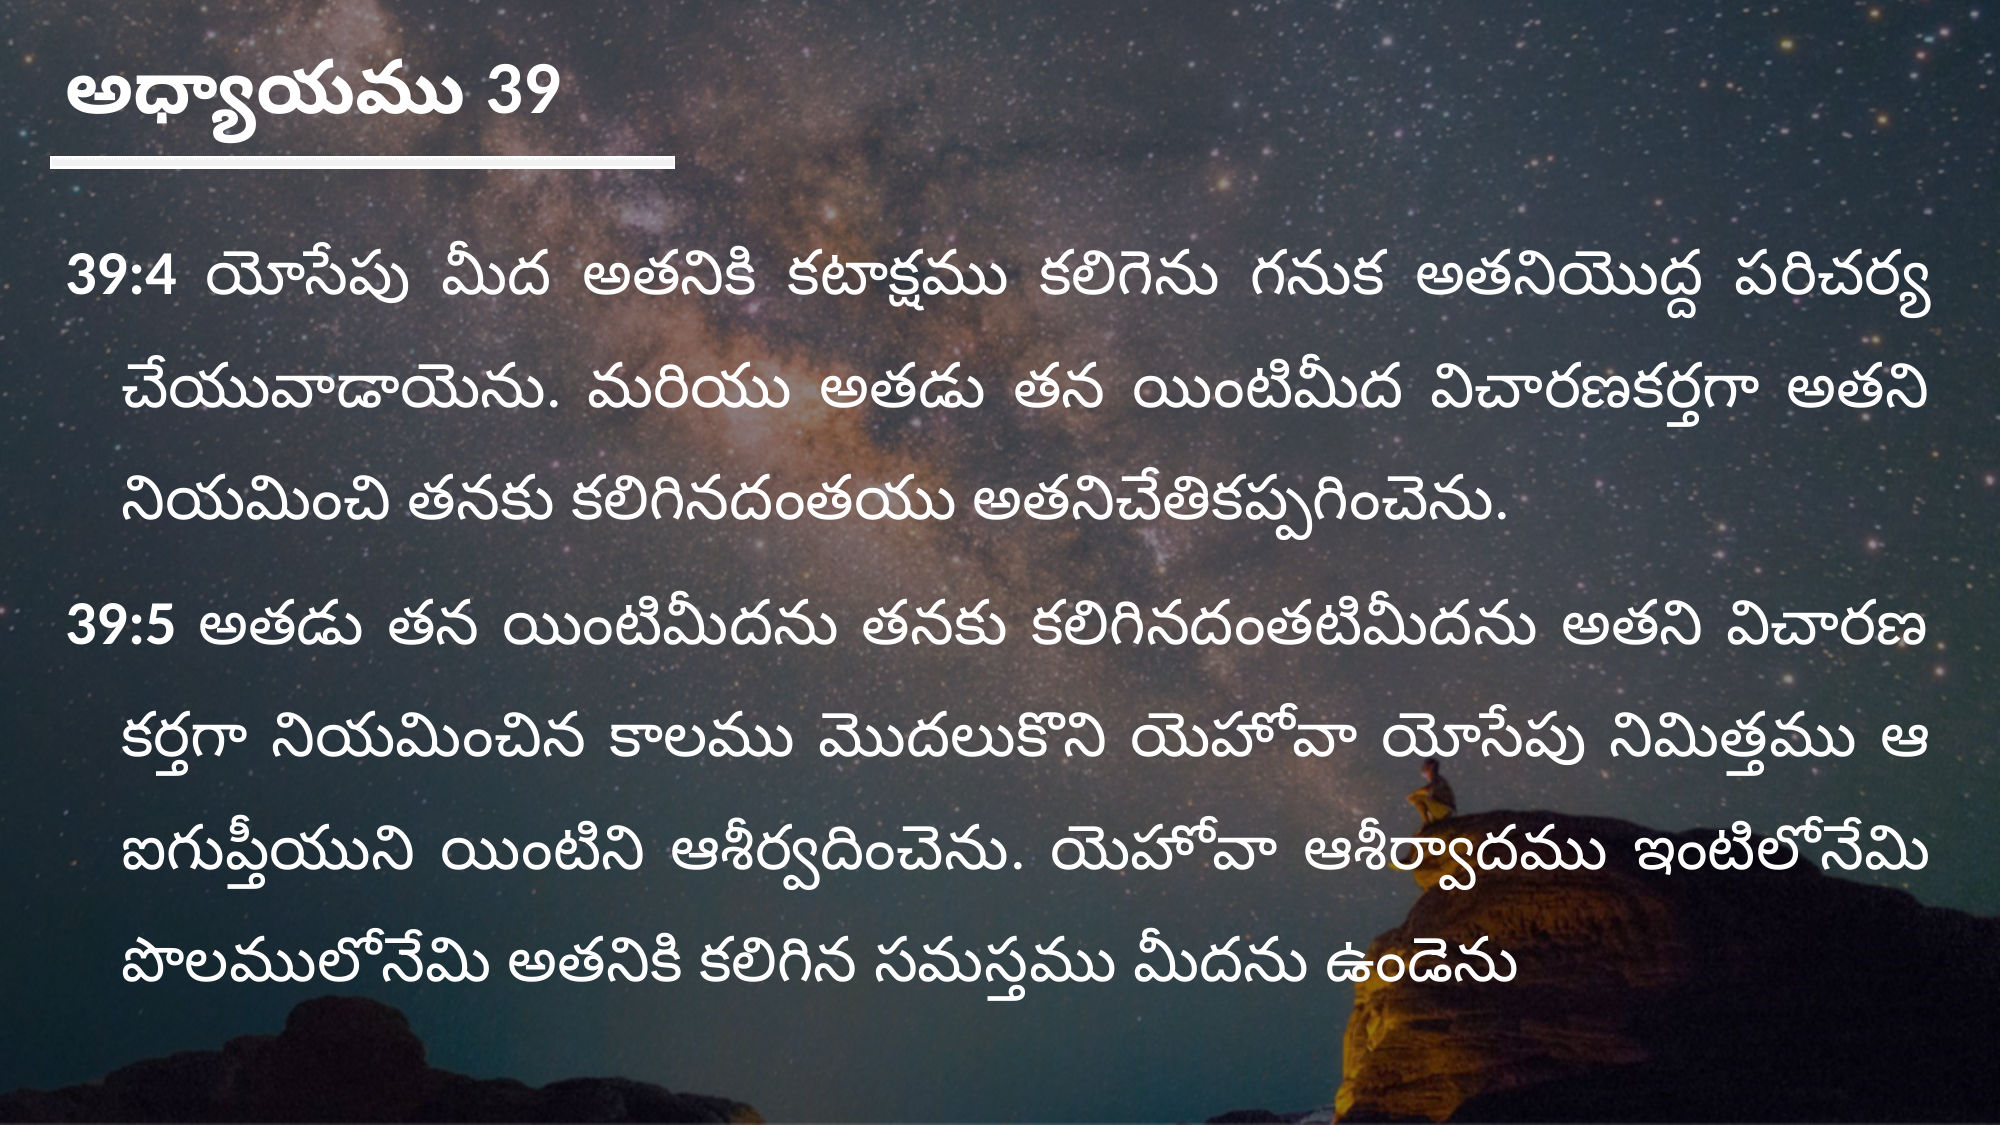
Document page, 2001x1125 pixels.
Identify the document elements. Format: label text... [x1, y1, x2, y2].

list 39:4 యోసేపు మీద అతనికి కటాక్షము కలిగెను గనుక అతనియొద్ద పరిచర్య చేయువాడాయెను. మరియు అతడు తన యింటిమీద విచారణకర్తగా అతని నియమించి తనకు కలిగినదంతయు అతనిచేతికప్పగించెను. 39:5 అతడు తన యింటిమీదను తనకు కలిగినదంతటిమీదను అతని విచారణ కర్తగా నియమించిన కాలము మొదలుకొని యెహోవా యోసేపు నిమిత్తము ఆ ఐగుప్తీయుని యింటిని ఆశీర్వదించెను. యెహోవా ఆశీర్వాదము ఇంటిలోనేమి పొలములోనేమి అతనికి కలిగిన సమస్తము మీదను ఉండెను [50, 187, 1946, 1063]
picture [0, 0, 2000, 1125]
title అధ్యాయము 39 [50, 0, 1925, 167]
